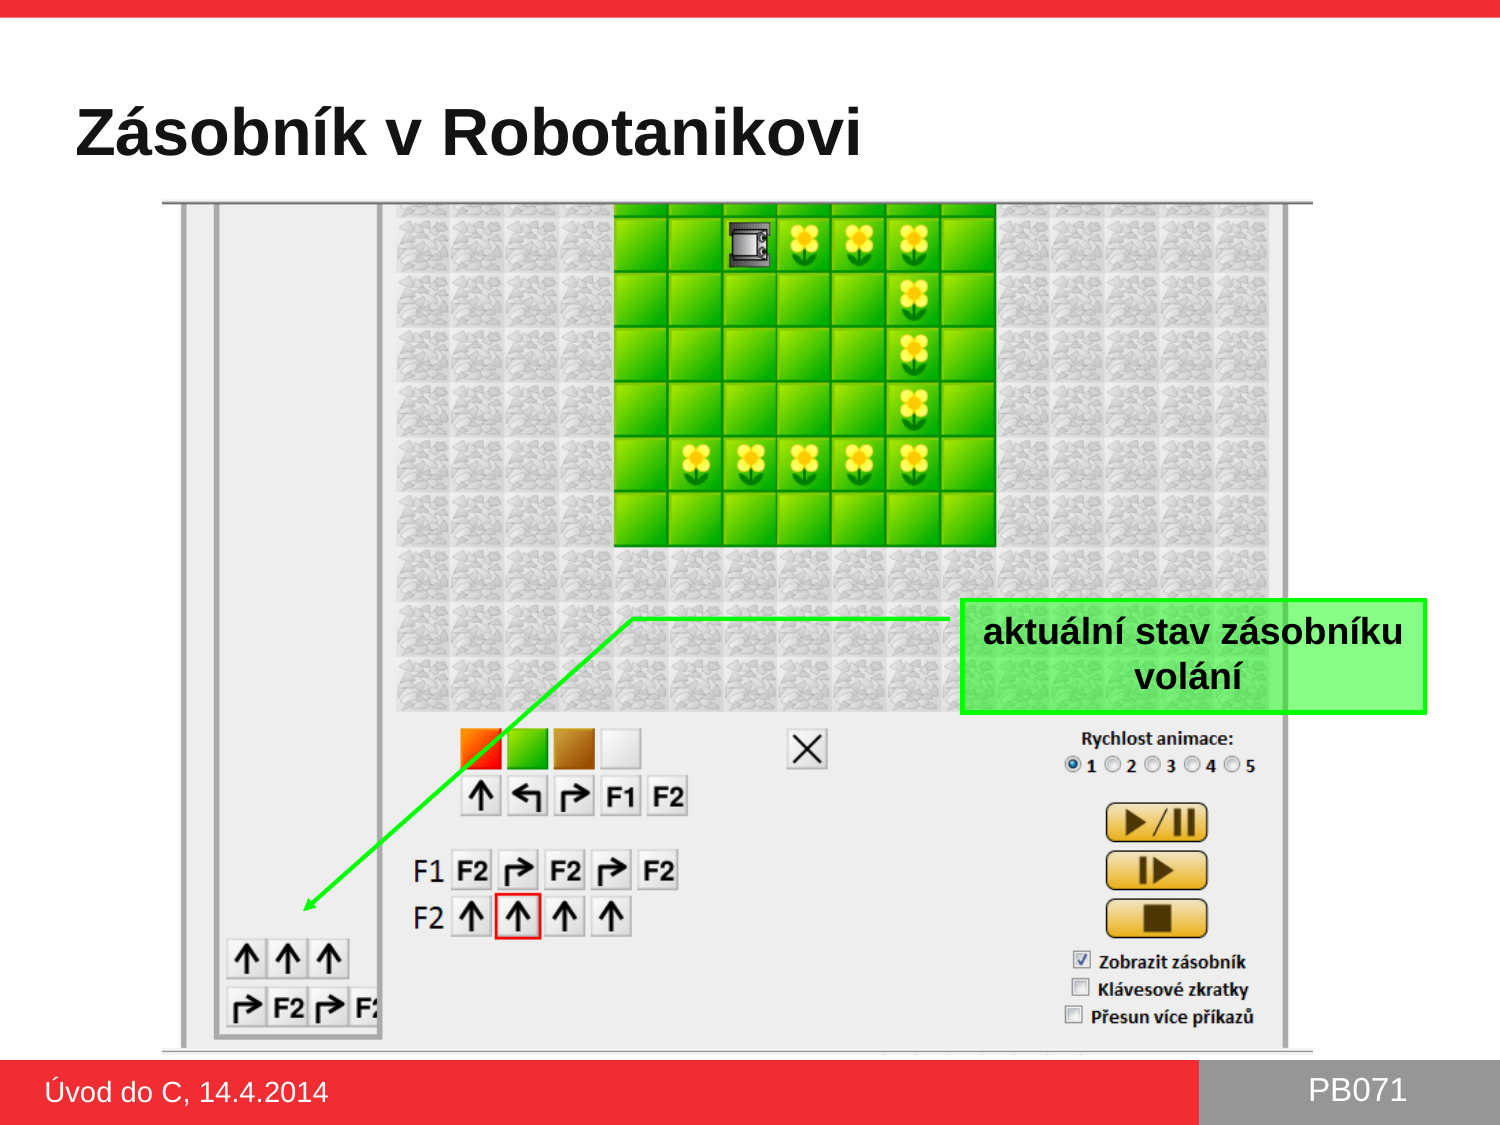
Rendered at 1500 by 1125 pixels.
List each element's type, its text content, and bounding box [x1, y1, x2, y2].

footer Úvod do C, 14.4.2014 [29, 1065, 1199, 1125]
title Zásobník v Robotanikovi [75, 45, 1471, 208]
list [162, 199, 1313, 1055]
text_box aktuální stav zásobníku volání [1316, 600, 1425, 713]
